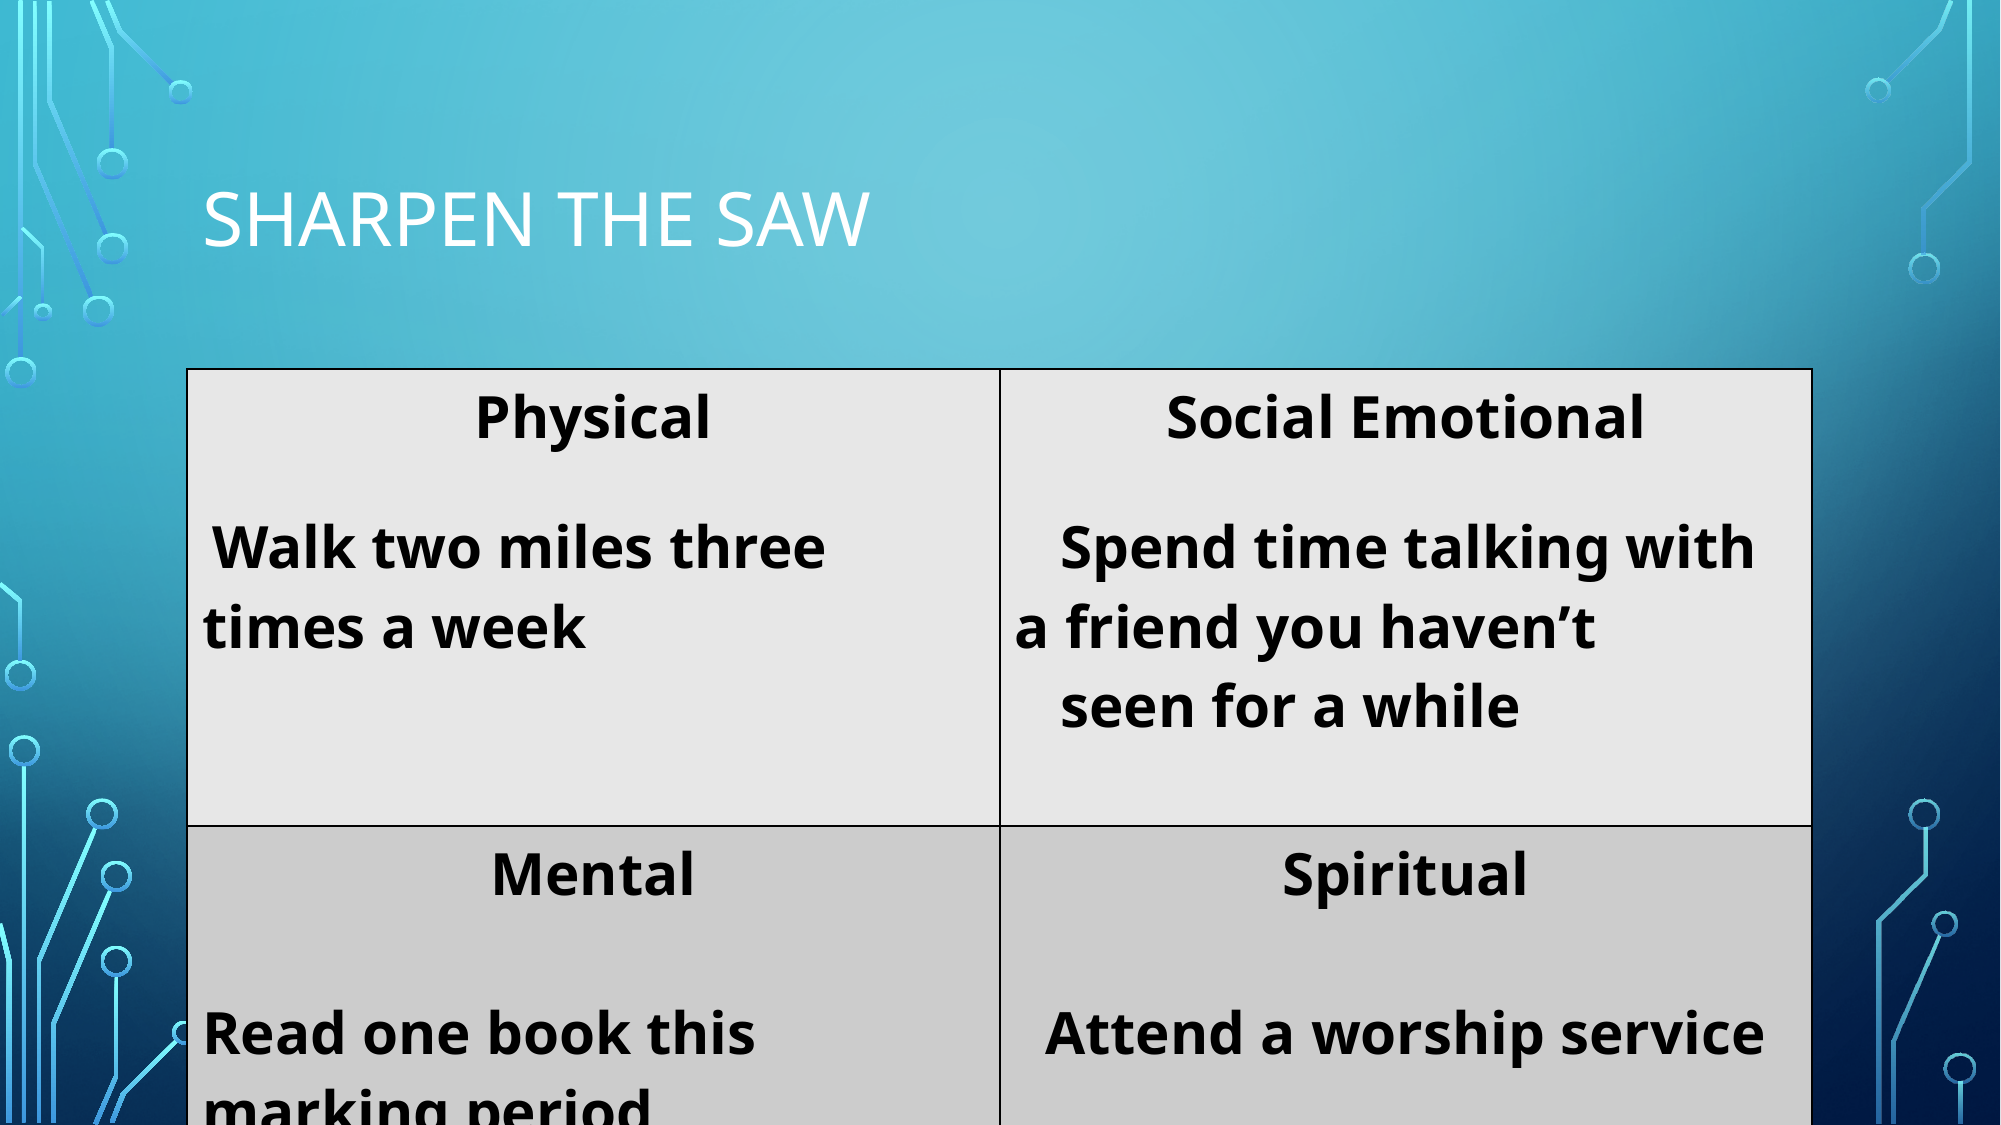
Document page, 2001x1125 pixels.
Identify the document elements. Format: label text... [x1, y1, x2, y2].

table_header Physical Walk two miles three times a week [188, 370, 999, 825]
title Sharpen the saw [187, 101, 1813, 344]
table_cell Spiritual Attend a worship service [1001, 827, 1811, 1125]
table_header Social Emotional Spend time talking with a friend you haven’t seen for a while [1001, 370, 1811, 825]
table_cell Mental Read one book this marking period [188, 827, 999, 1125]
